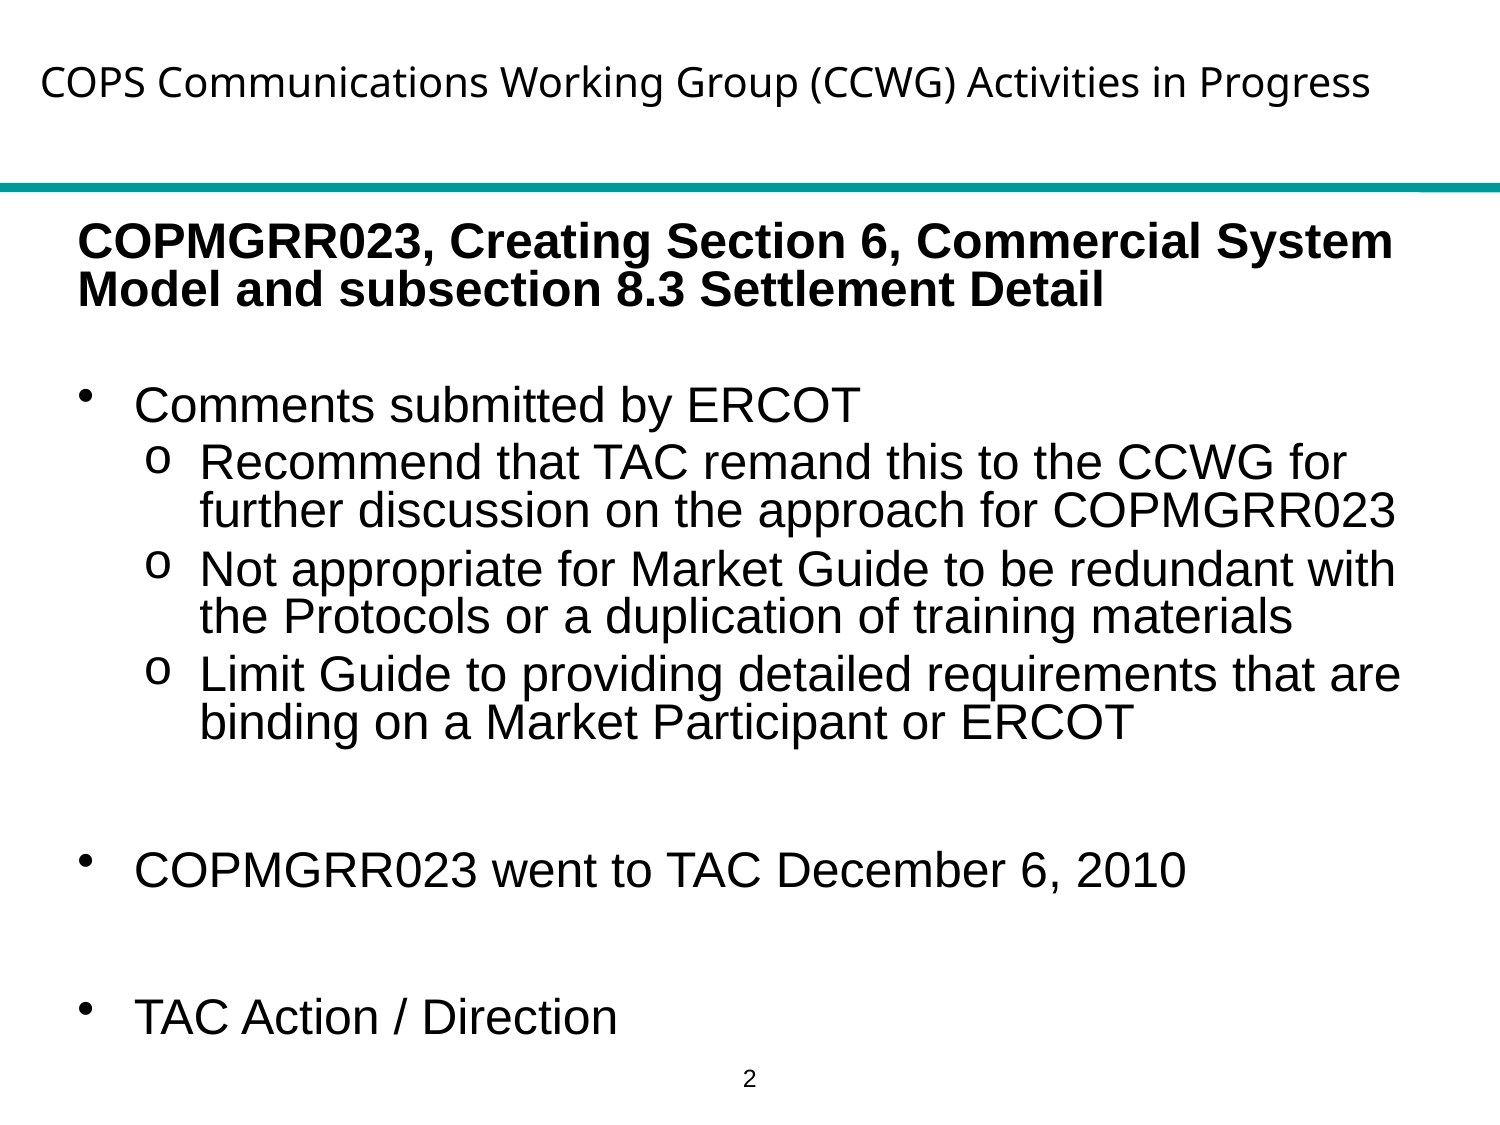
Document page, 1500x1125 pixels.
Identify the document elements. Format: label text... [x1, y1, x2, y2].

list COPMGRR023, Creating Section 6, Commercial System Model and subsection 8.3 Settlement Detail Comments submitted by ERCOT Recommend that TAC remand this to the CCWG for further discussion on the approach for COPMGRR023 Not appropriate for Market Guide to be redundant with the Protocols or a duplication of training materials Limit Guide to providing detailed requirements that are binding on a Market Participant or ERCOT COPMGRR023 went to TAC December 6, 2010 TAC Action / Direction [62, 212, 1438, 1076]
title COPS Communications Working Group (CCWG) Activities in Progress [24, 24, 1451, 138]
text_box 2 [512, 1024, 988, 1100]
